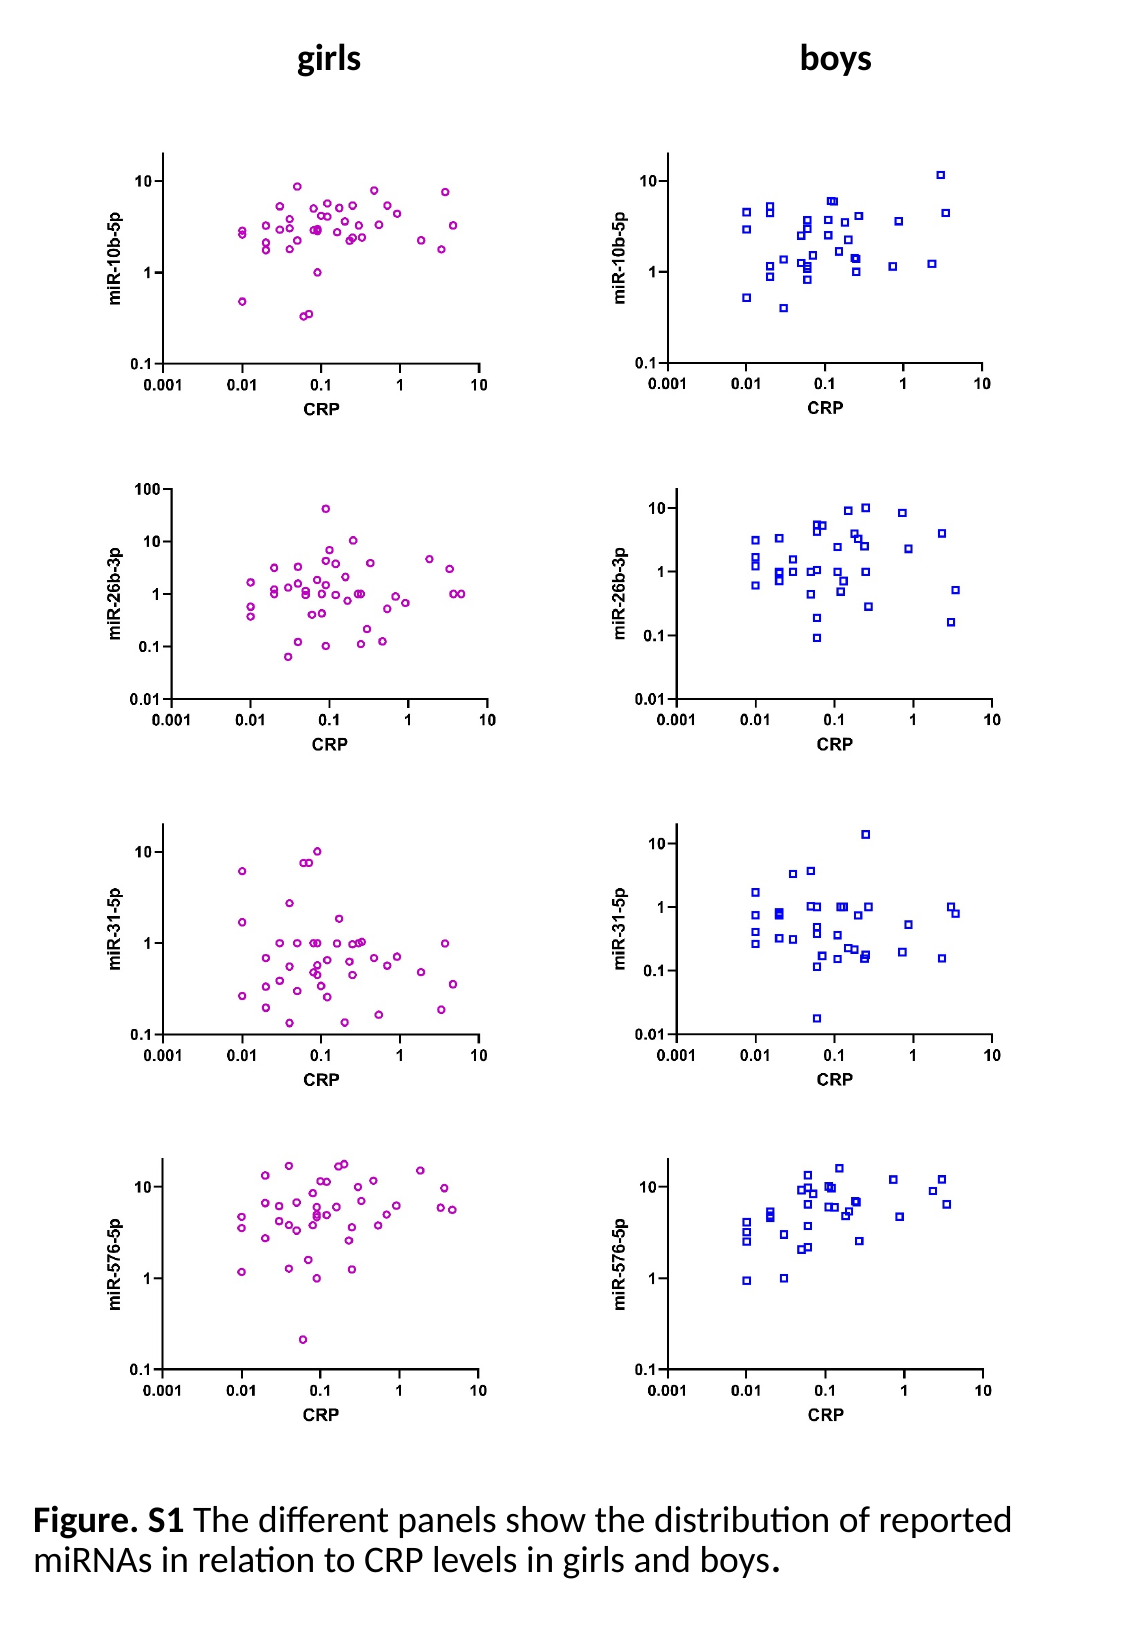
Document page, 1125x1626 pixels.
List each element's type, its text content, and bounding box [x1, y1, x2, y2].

subtitle Figure. S1 The different panels show the distribution of reported miRNAs in relation to CRP levels in girls and boys. [18, 1492, 1110, 1620]
picture [69, 105, 1059, 1458]
text_box girls [282, 25, 388, 86]
text_box boys [784, 25, 890, 86]
